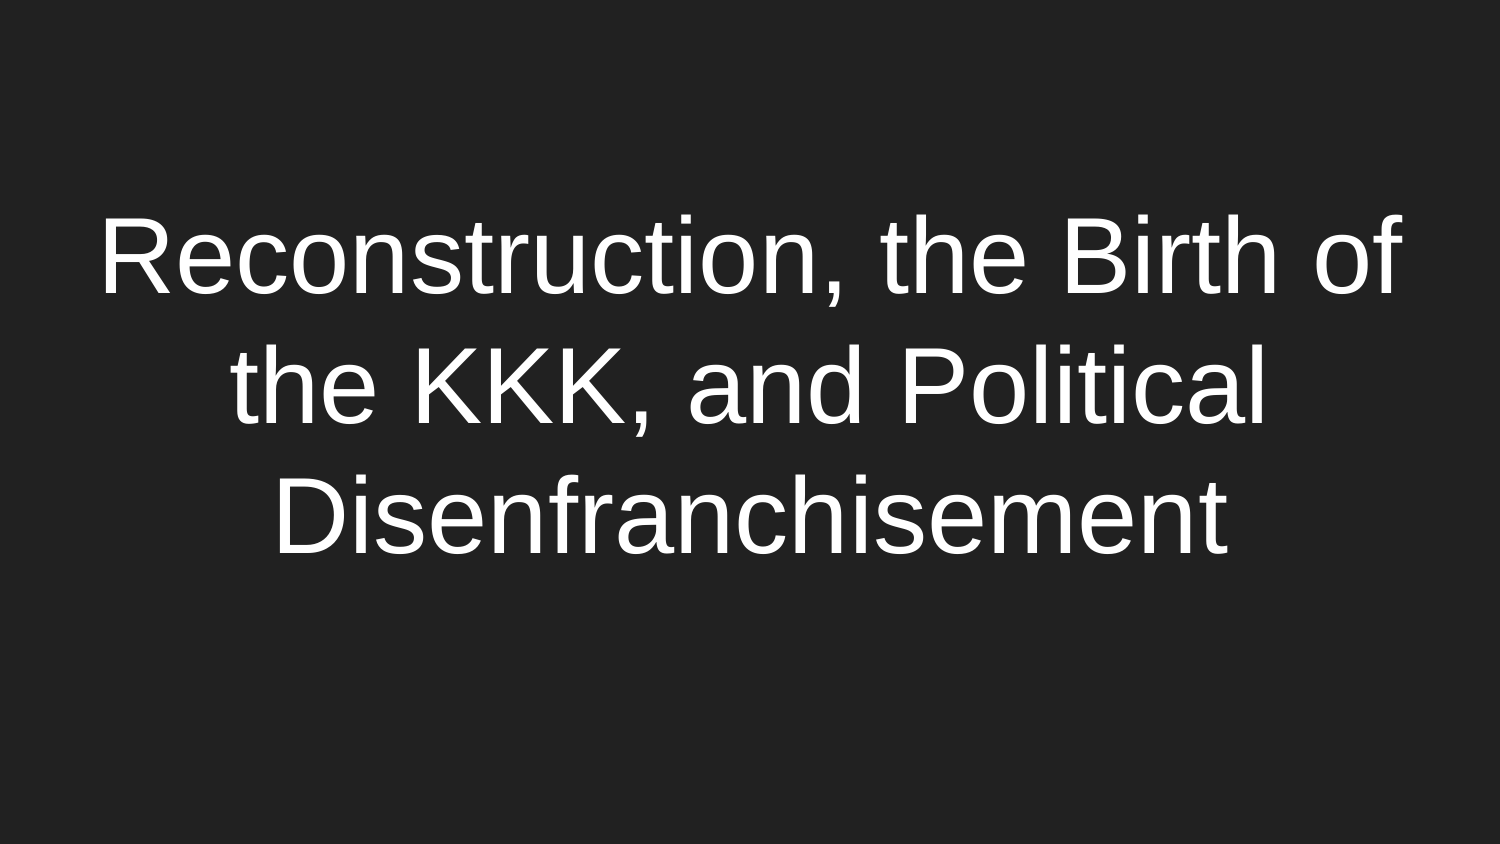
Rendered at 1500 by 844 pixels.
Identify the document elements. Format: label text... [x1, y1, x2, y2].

title Reconstruction, the Birth of the KKK, and Political Disenfranchisement [51, 253, 1449, 591]
